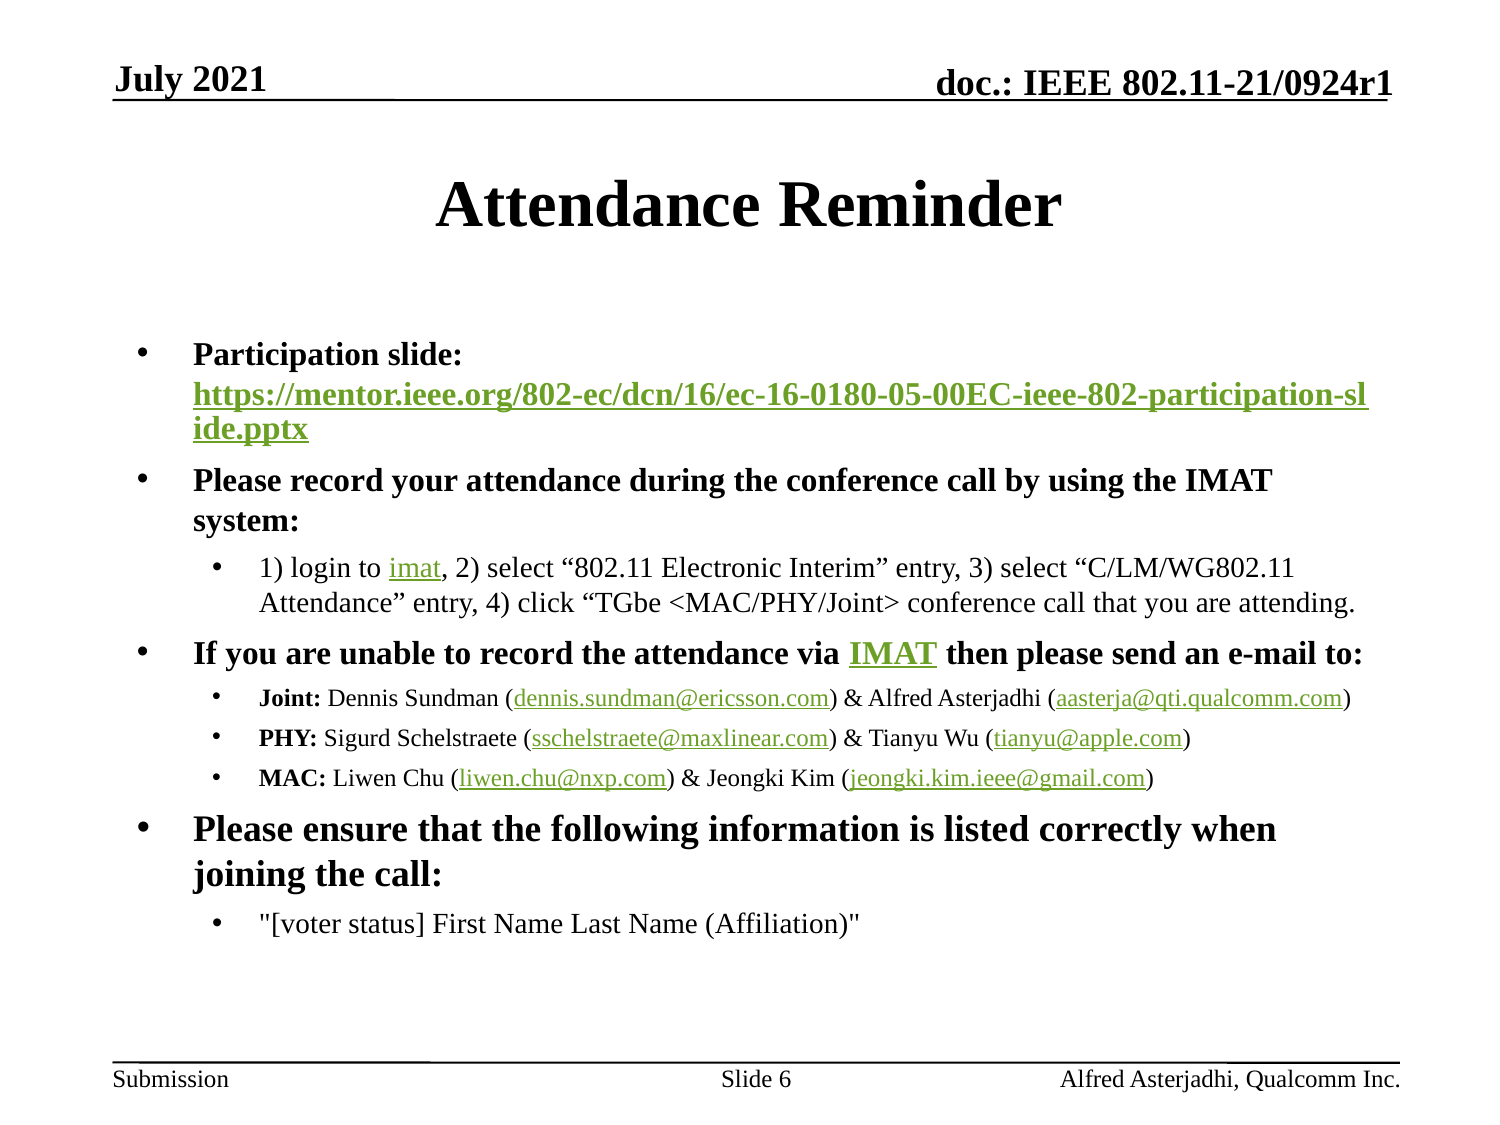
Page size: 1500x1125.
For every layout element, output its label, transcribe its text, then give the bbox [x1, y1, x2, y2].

footer Alfred Asterjadhi, Qualcomm Inc. [878, 1061, 1402, 1093]
slide_number Slide 6 [712, 1061, 800, 1123]
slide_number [114, 54, 423, 100]
list Participation slide: https://mentor.ieee.org/802-ec/dcn/16/ec-16-0180-05-00EC-ieee-802-participation-slide.pptx Please record your attendance during the conference call by using the IMAT system: 1) login to imat, 2) select “802.11 Electronic Interim” entry, 3) select “C/LM/WG802.11 Attendance” entry, 4) click “TGbe <MAC/PHY/Joint> conference call that you are attending. If you are unable to record the attendance via IMAT then please send an e-mail to: Joint: Dennis Sundman (dennis.sundman@ericsson.com) & Alfred Asterjadhi (aasterja@qti.qualcomm.com) PHY: Sigurd Schelstraete (sschelstraete@maxlinear.com) & Tianyu Wu (tianyu@apple.com) MAC: Liwen Chu (liwen.chu@nxp.com) & Jeongki Kim (jeongki.kim.ieee@gmail.com) Please ensure that the following information is listed correctly when joining the call: "[voter status] First Name Last Name (Affiliation)" [112, 324, 1388, 1063]
title Attendance Reminder [112, 112, 1388, 288]
